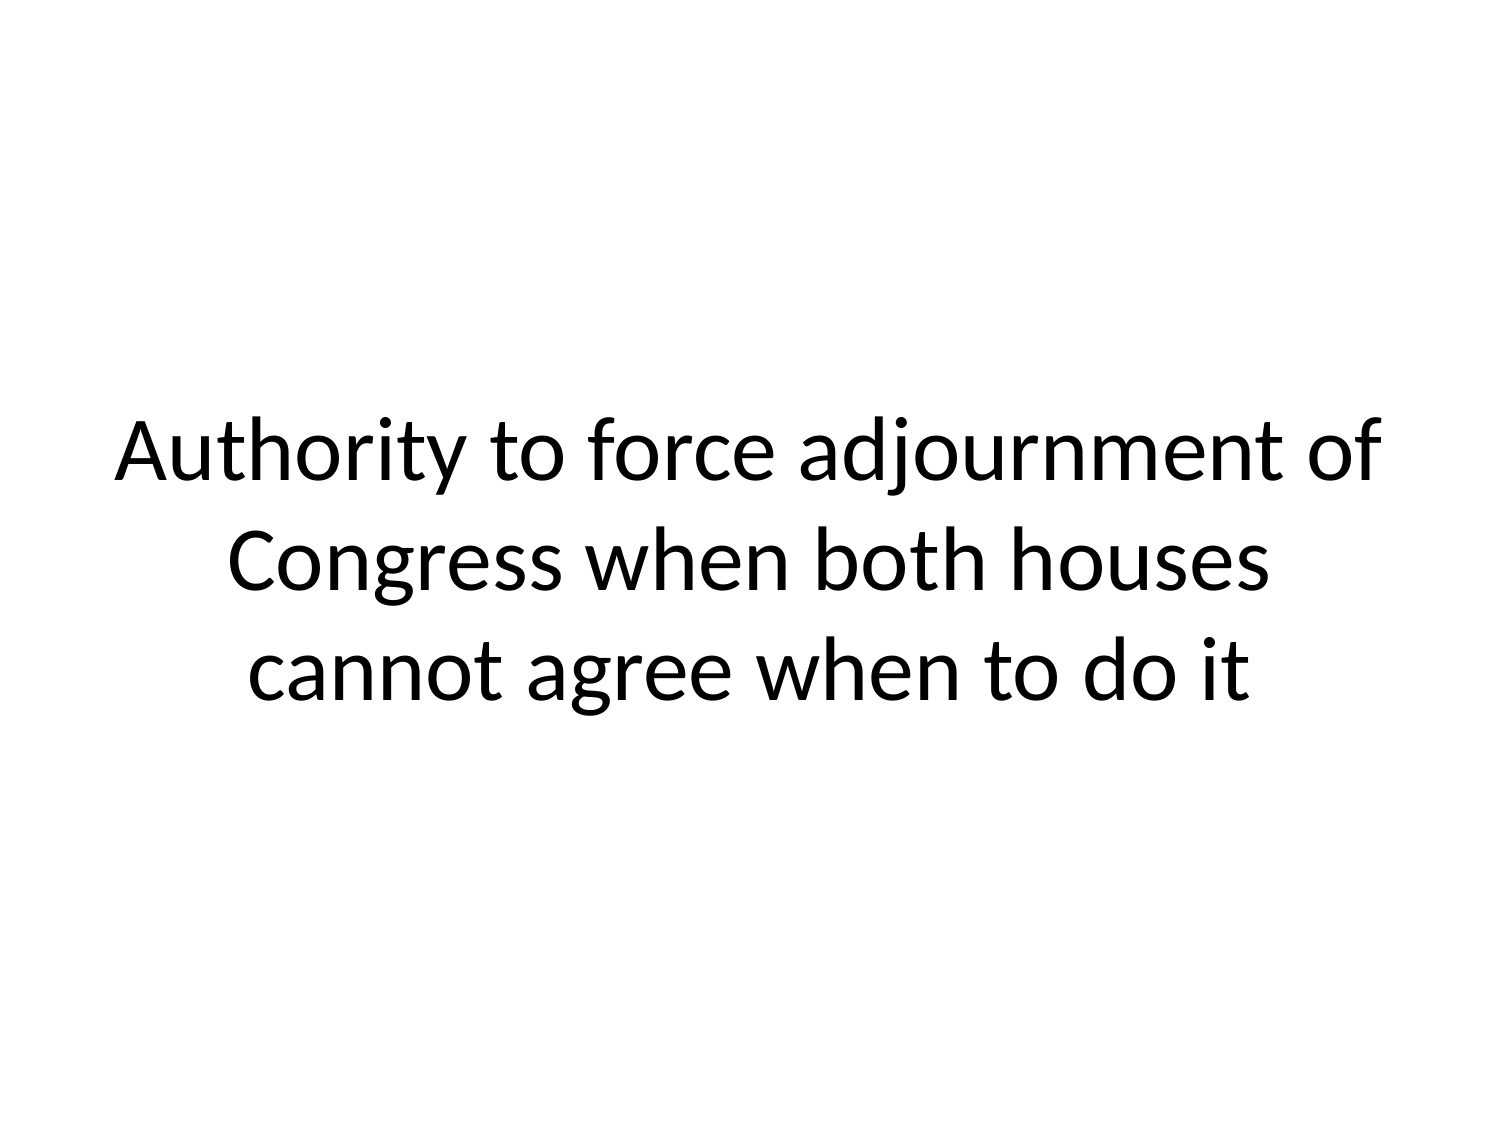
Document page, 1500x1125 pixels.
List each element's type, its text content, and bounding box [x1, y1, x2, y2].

title Authority to force adjournment of Congress when both houses cannot agree when to do it [74, 44, 1426, 1063]
